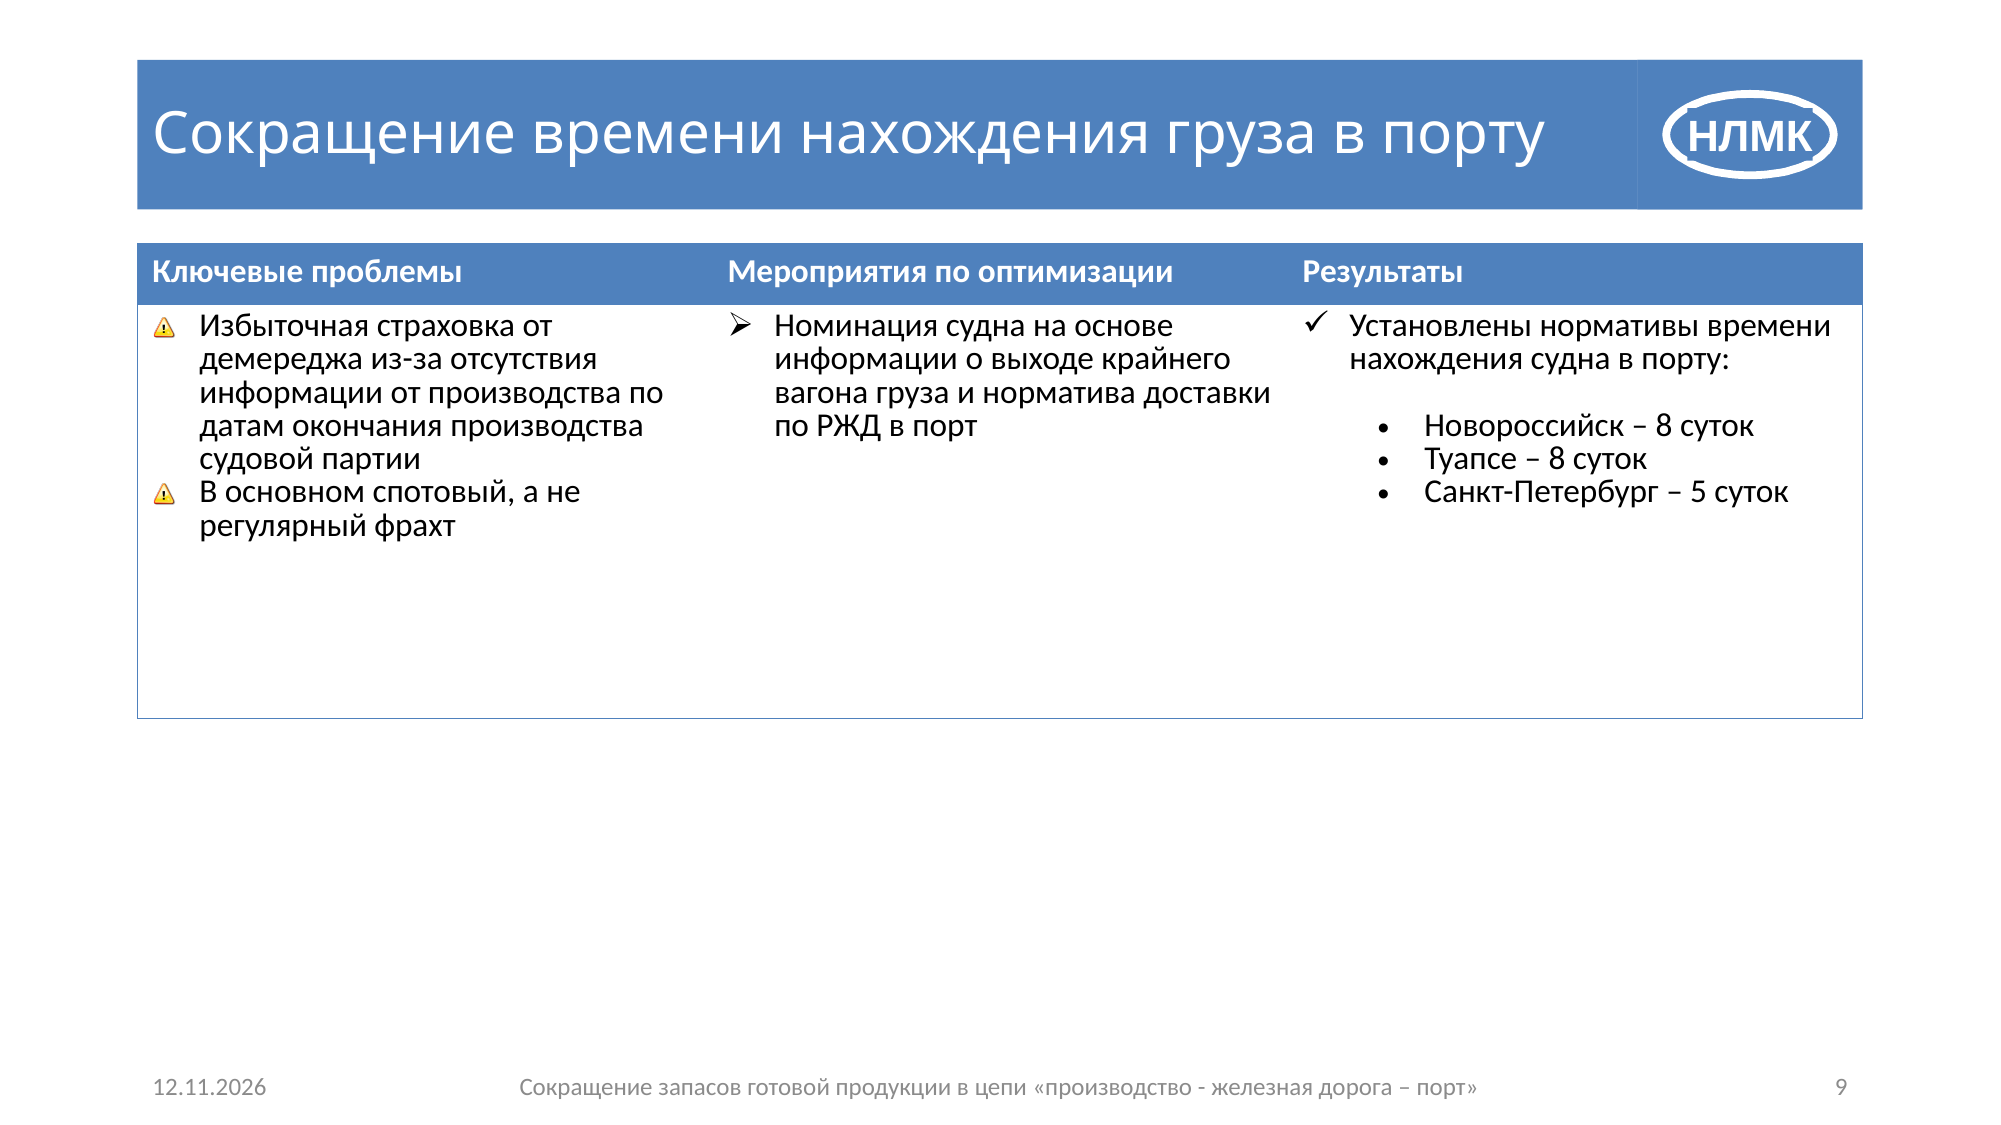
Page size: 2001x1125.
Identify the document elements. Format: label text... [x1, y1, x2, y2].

picture [152, 482, 176, 507]
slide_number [137, 1068, 458, 1103]
picture [152, 316, 176, 340]
table_header Результаты [1287, 244, 1862, 304]
slide_number 9 [1412, 1068, 1863, 1103]
table_cell Установлены нормативы времени нахождения судна в порту: Новороссийск – 8 суток Туапсе – 8 суток Санкт-Петербург – 5 суток [1287, 305, 1862, 718]
title Сокращение времени нахождения груза в порту [137, 59, 1638, 210]
footer Сокращение запасов готовой продукции в цепи «производство - железная дорога – порт» [458, 1068, 1412, 1103]
table_cell Избыточная страховка от демереджа из-за отсутствия информации от производства по датам окончания производства судовой партии В основном спотовый, а не регулярный фрахт [138, 305, 712, 718]
table_cell Номинация судна на основе информации о выходе крайнего вагона груза и норматива доставки по РЖД в порт [712, 305, 1287, 718]
table_header Ключевые проблемы [138, 244, 712, 304]
table_header Мероприятия по оптимизации [712, 244, 1287, 304]
